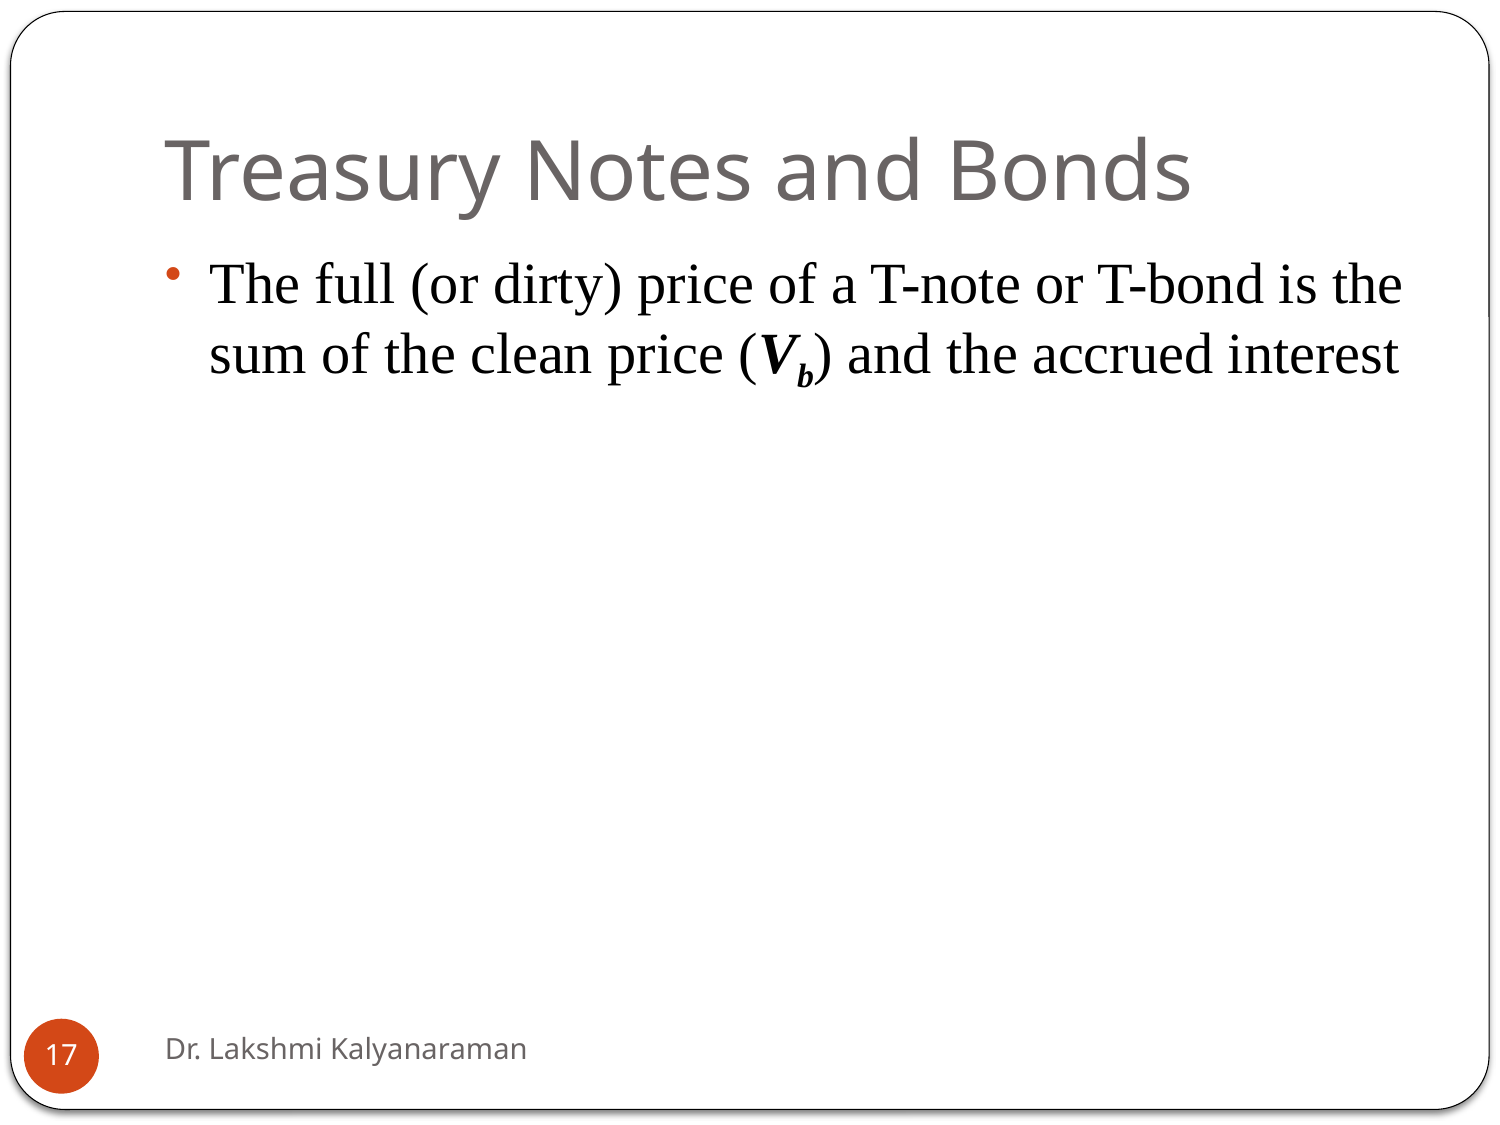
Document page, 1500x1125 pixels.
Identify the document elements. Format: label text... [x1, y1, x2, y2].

footer Dr. Lakshmi Kalyanaraman [150, 1012, 800, 1088]
title Treasury Notes and Bonds [150, 45, 1425, 233]
slide_number 17 [23, 1018, 99, 1094]
list The full (or dirty) price of a T-note or T-bond is the sum of the clean price (Vb) and the accrued interest [150, 237, 1425, 988]
